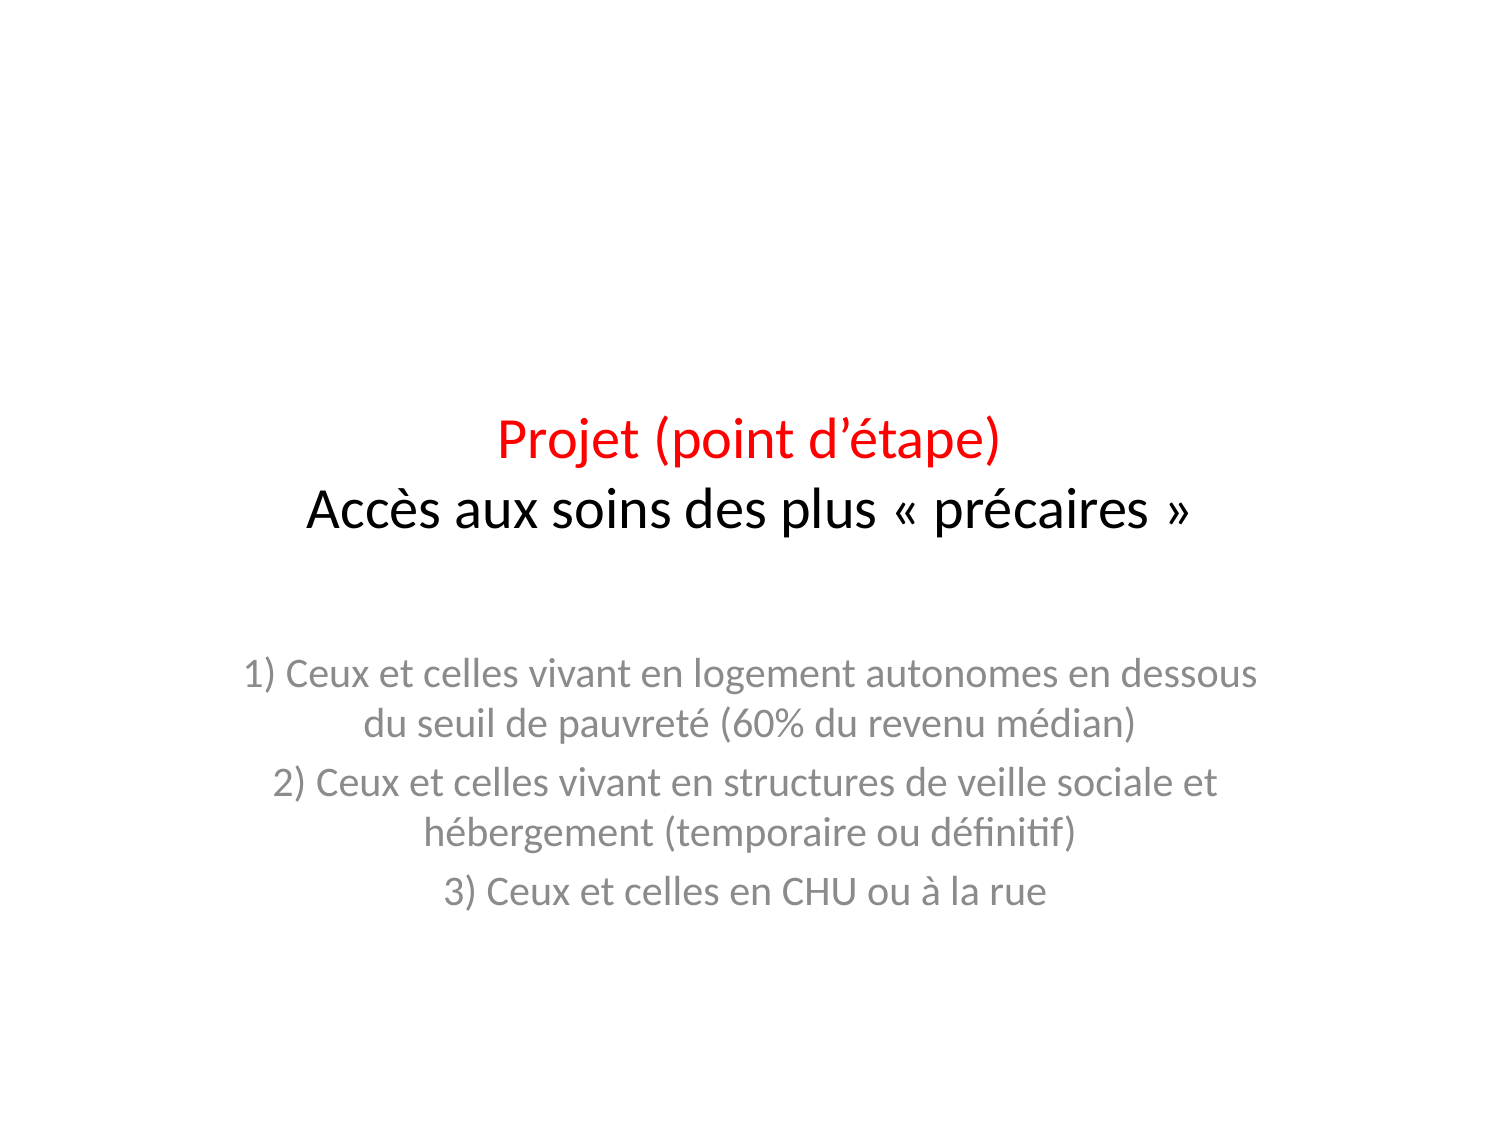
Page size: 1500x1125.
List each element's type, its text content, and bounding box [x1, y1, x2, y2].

title Projet (point d’étape) Accès aux soins des plus « précaires » [112, 349, 1388, 591]
subtitle 1) Ceux et celles vivant en logement autonomes en dessous du seuil de pauvreté (60% du revenu médian) 2) Ceux et celles vivant en structures de veille sociale et hébergement (temporaire ou définitif) 3) Ceux et celles en CHU ou à la rue [225, 637, 1275, 925]
